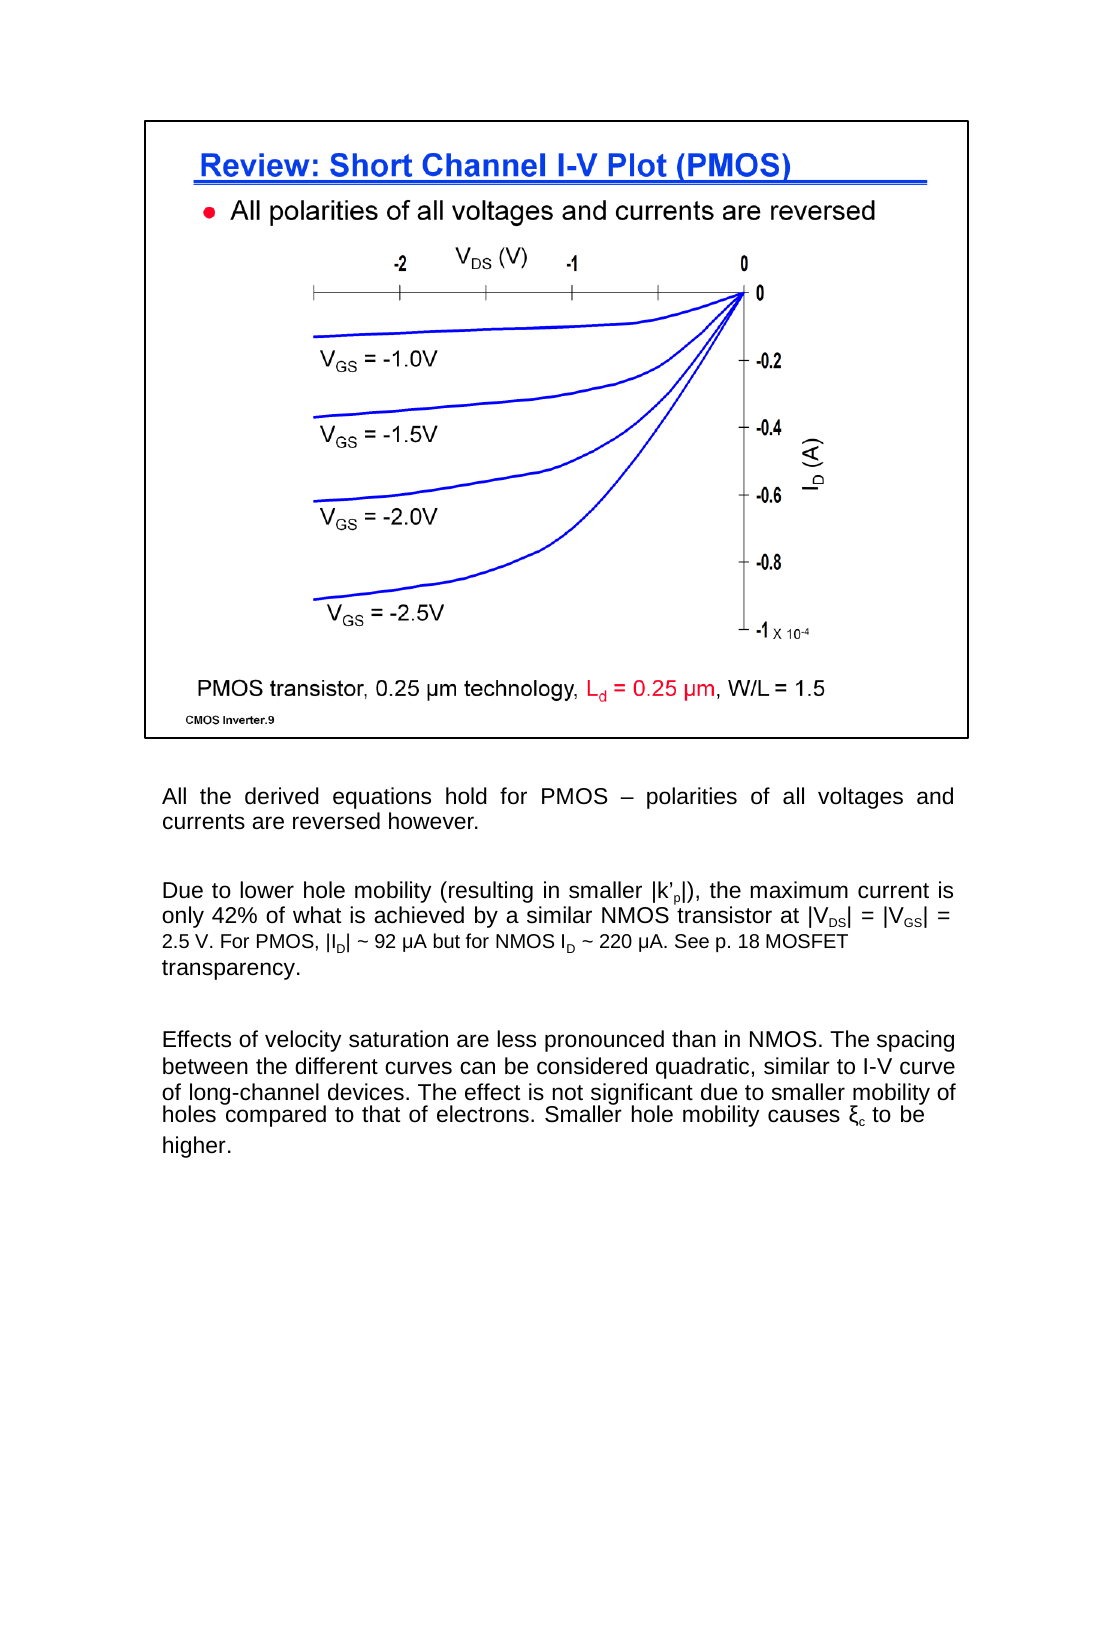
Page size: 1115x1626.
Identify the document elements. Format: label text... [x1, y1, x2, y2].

text_box Due to lower hole mobility (resulting in smaller |k’p|), the maximum current is only 42% of what is achieved by a similar NMOS transistor at |VDS| = |VGS| = 2.5 V. For PMOS, |ID| ~ 92 μA but for NMOS ID ~ 220 μA. See p. 18 MOSFET transparency. [159, 880, 957, 982]
text_box All the derived equations hold for PMOS – polarities of all voltages and currents are reversed however. [159, 784, 956, 837]
text_box Effects of velocity saturation are less pronounced than in NMOS. The spacing between the different curves can be considered quadratic, similar to I-V curve of long-channel devices. The effect is not significant due to smaller mobility of holes compared to that of electrons. Smaller hole mobility causes ξc to be higher. [159, 1026, 956, 1153]
text_box [145, 120, 968, 738]
